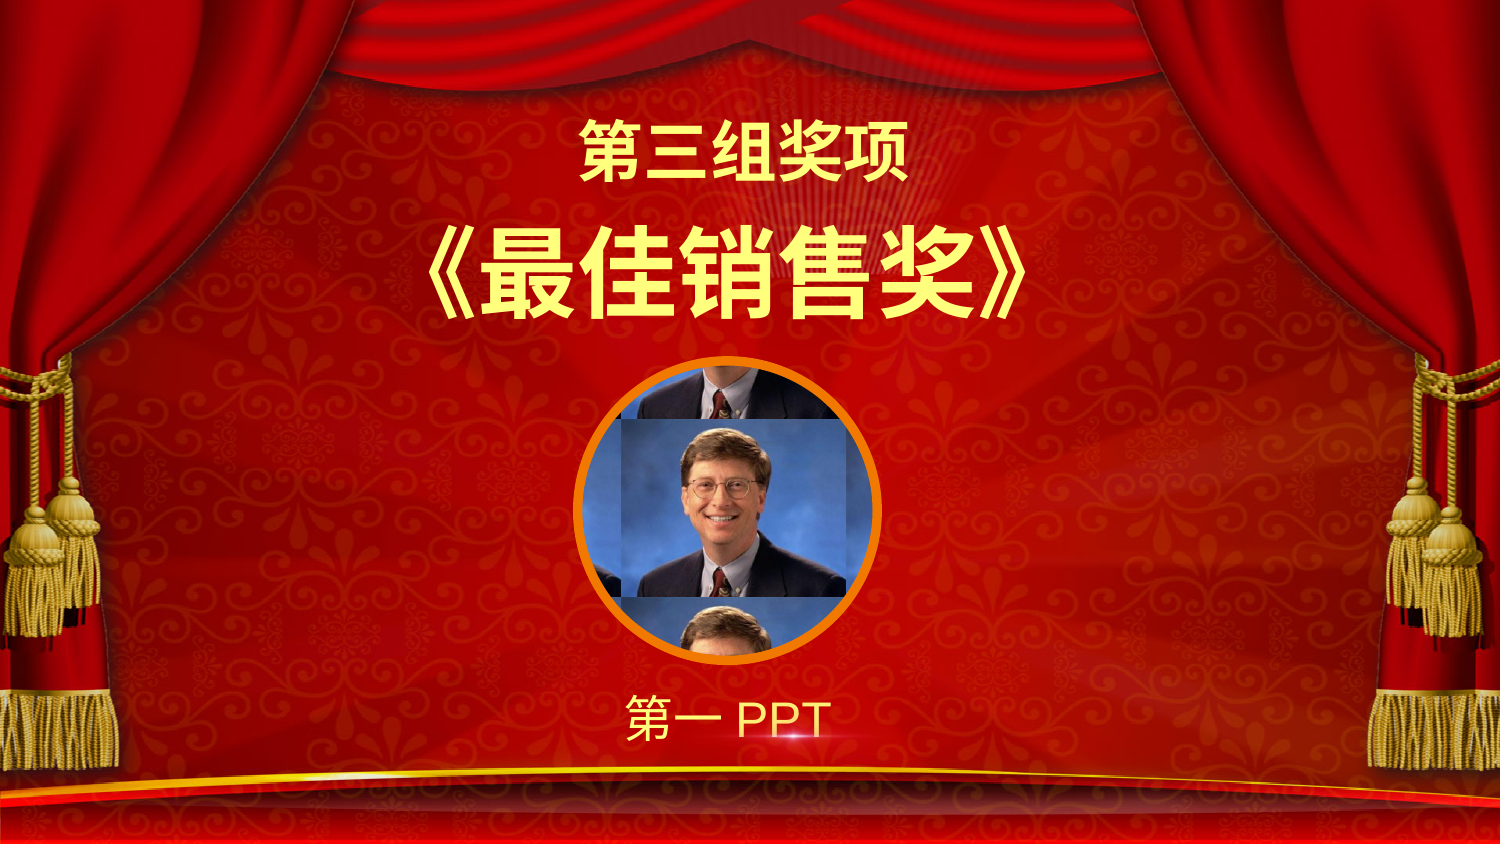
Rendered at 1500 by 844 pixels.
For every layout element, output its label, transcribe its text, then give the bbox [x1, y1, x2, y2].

text_box 《最佳销售奖》 [292, 202, 1163, 338]
picture [0, 0, 1500, 844]
text_box 第一PPT [559, 679, 896, 755]
text_box [575, 358, 880, 663]
text_box 第三组奖项 [498, 102, 990, 197]
